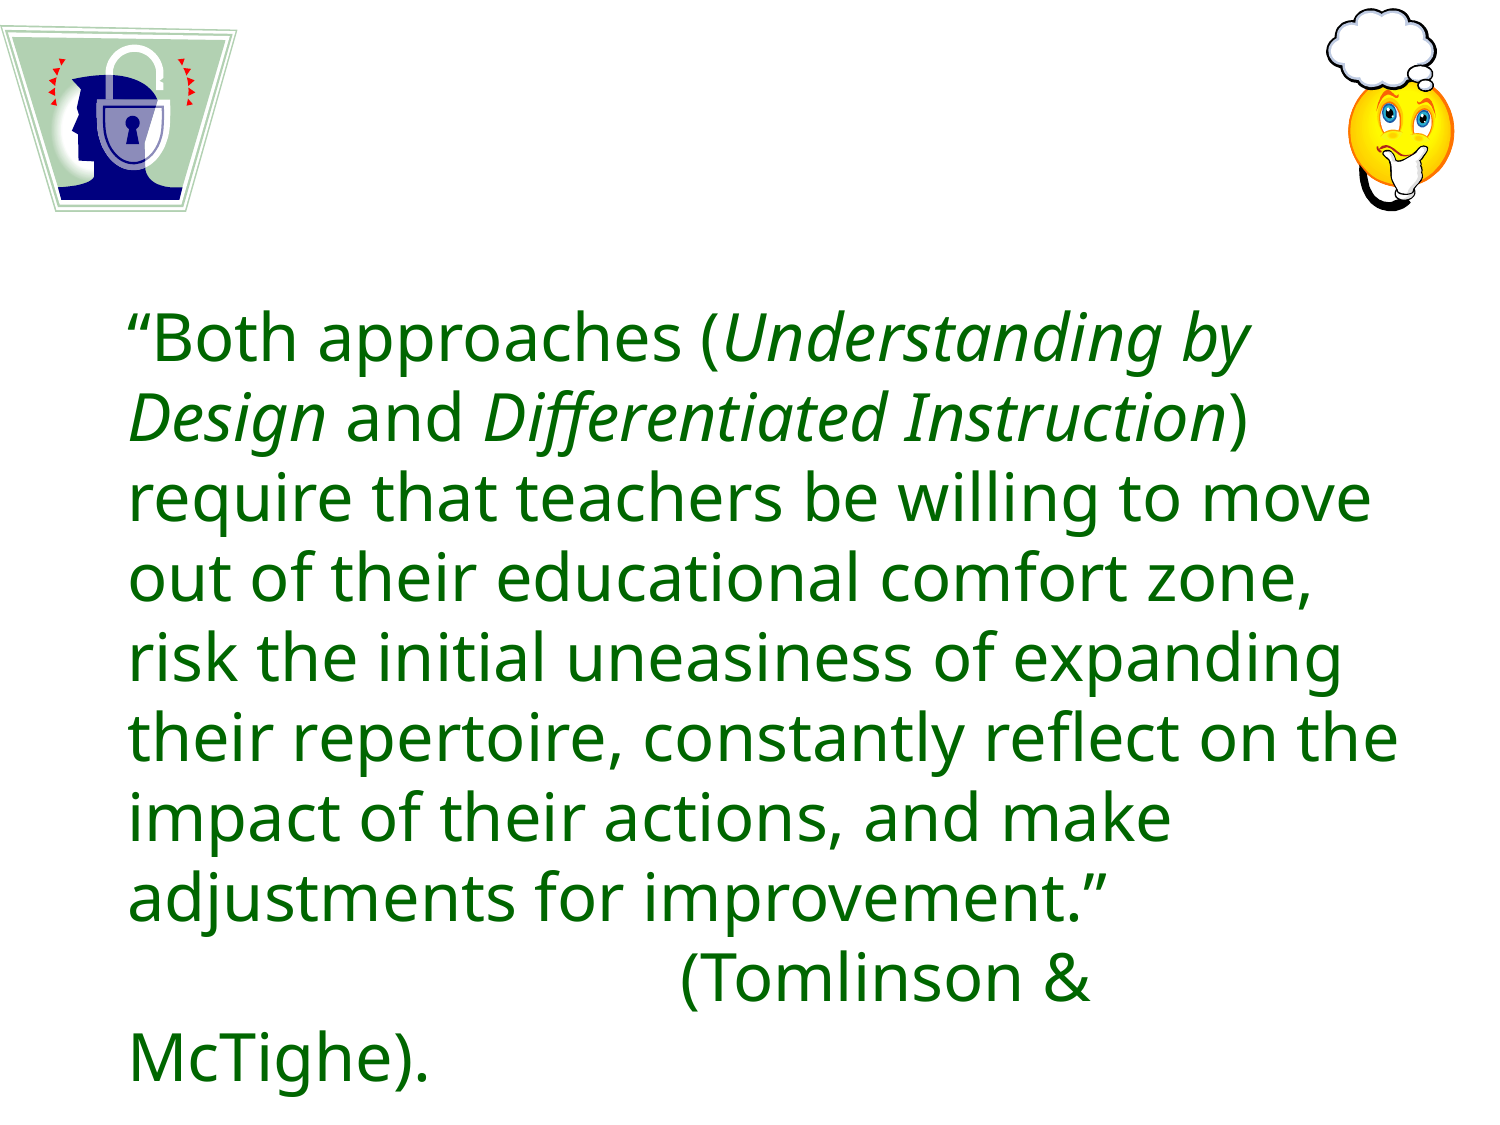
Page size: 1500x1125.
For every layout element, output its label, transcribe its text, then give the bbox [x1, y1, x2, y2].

picture [1325, 7, 1456, 213]
picture [0, 24, 238, 213]
text_box “Both approaches (Understanding by Design and Differentiated Instruction) require that teachers be willing to move out of their educational comfort zone, risk the initial uneasiness of expanding their repertoire, constantly reflect on the impact of their actions, and make adjustments for improvement.” (Tomlinson & McTighe). [112, 287, 1424, 1102]
